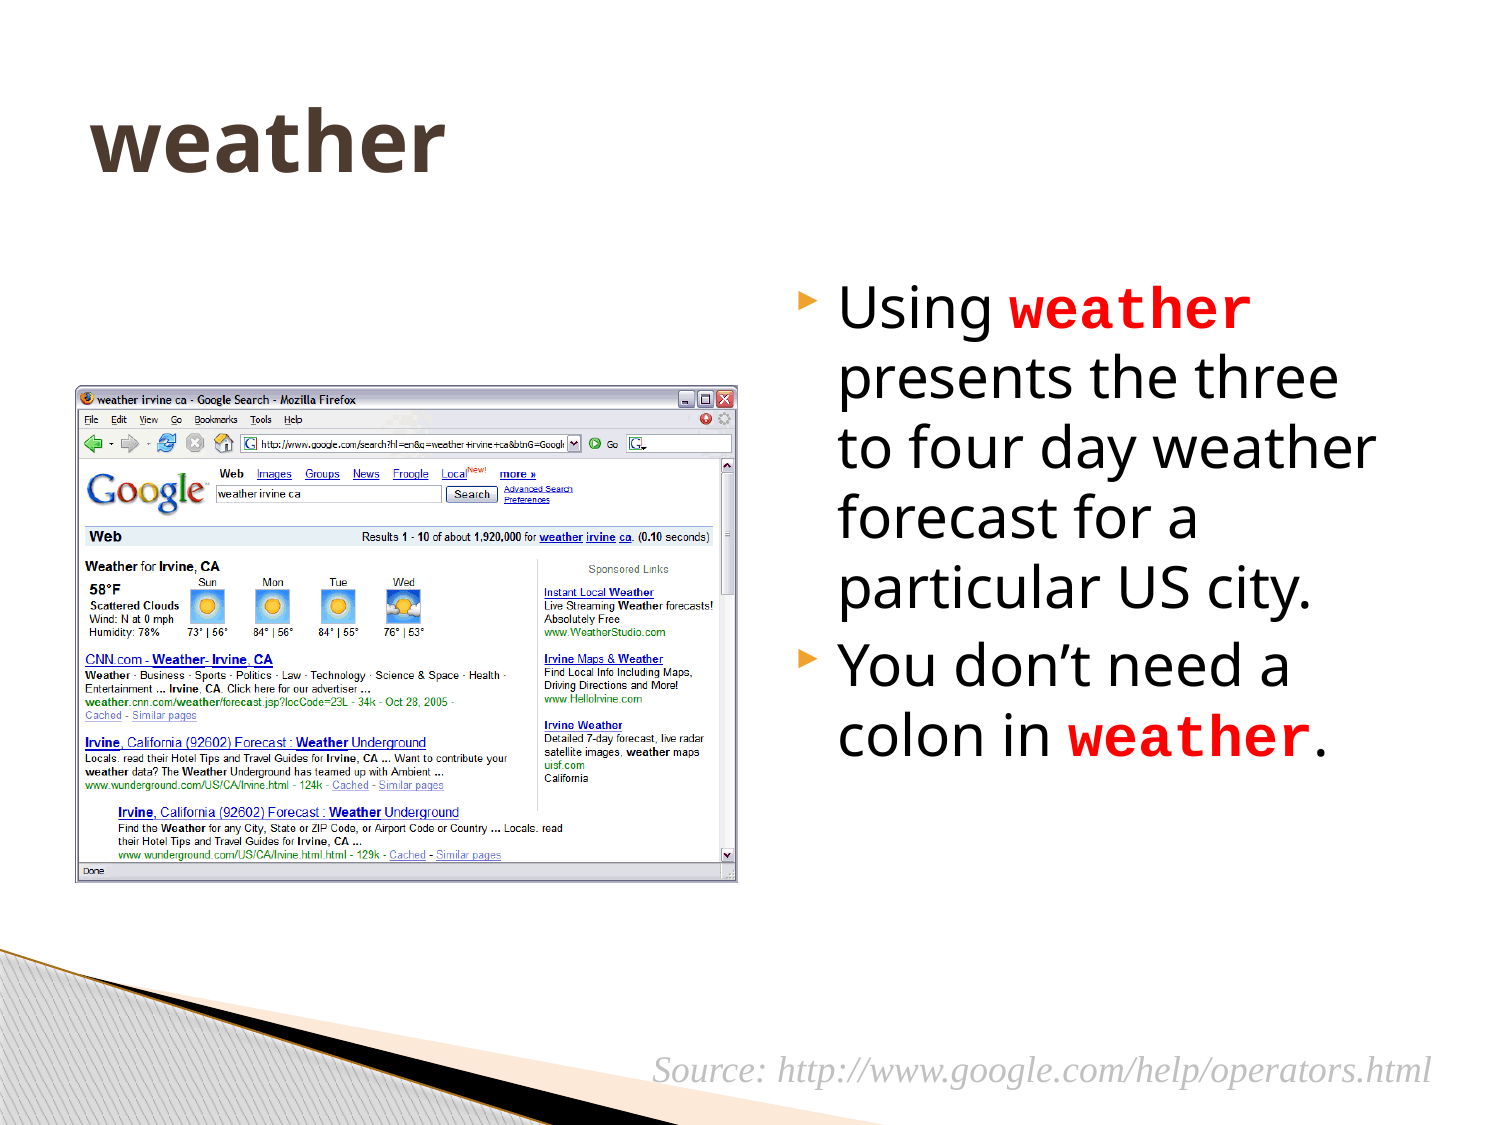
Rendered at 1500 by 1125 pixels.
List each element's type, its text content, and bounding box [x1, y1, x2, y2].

title weather [75, 45, 1425, 233]
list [74, 384, 738, 883]
list Using weather presents the three to four day weather forecast for a particular US city. You don’t need a colon in weather. [762, 262, 1425, 1005]
text_box Source: http://www.google.com/help/operators.html [637, 1037, 1475, 1098]
